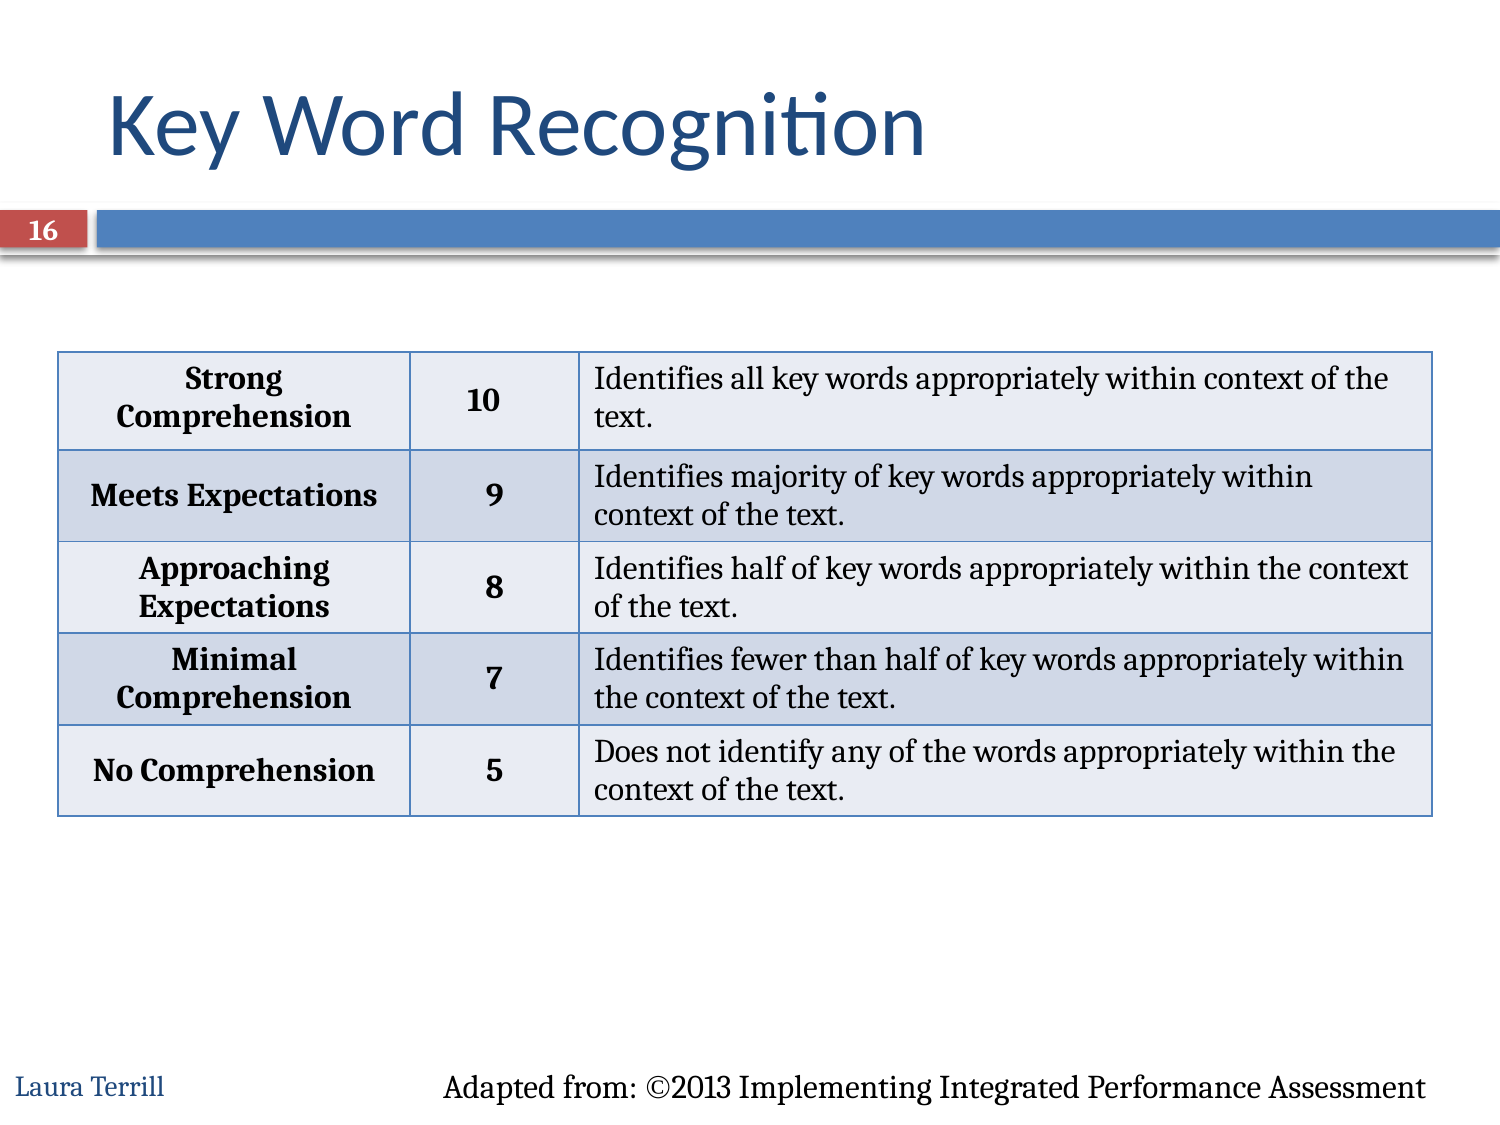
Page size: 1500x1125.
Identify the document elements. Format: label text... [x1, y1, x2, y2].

table_cell Does not identify any of the words appropriately within the context of the text. [580, 726, 1431, 815]
title Key Word Recognition [94, 37, 1432, 200]
table_cell Identifies half of key words appropriately within the context of the text. [580, 542, 1431, 632]
table_cell Minimal Comprehension [59, 634, 409, 724]
table_header Identifies all key words appropriately within context of the text. [580, 353, 1431, 449]
table_cell 8 [411, 542, 578, 632]
slide_number 16 [0, 208, 88, 249]
table_cell 9 [411, 451, 578, 541]
table_cell Approaching Expectations [59, 542, 409, 632]
table_cell Meets Expectations [59, 451, 409, 541]
table_cell 5 [411, 726, 578, 815]
text_box Adapted from: 2013 Implementing Integrated Performance Assessment [890, 1057, 1450, 1113]
table_cell Identifies majority of key words appropriately within context of the text. [580, 451, 1431, 541]
table_cell No Comprehension [59, 726, 409, 815]
table_header 10 [411, 353, 578, 449]
table_cell 7 [411, 634, 578, 724]
table_cell Identifies fewer than half of key words appropriately within the context of the text. [580, 634, 1431, 724]
footer Laura Terrill [0, 1054, 890, 1115]
table_header Strong Comprehension [59, 353, 409, 449]
